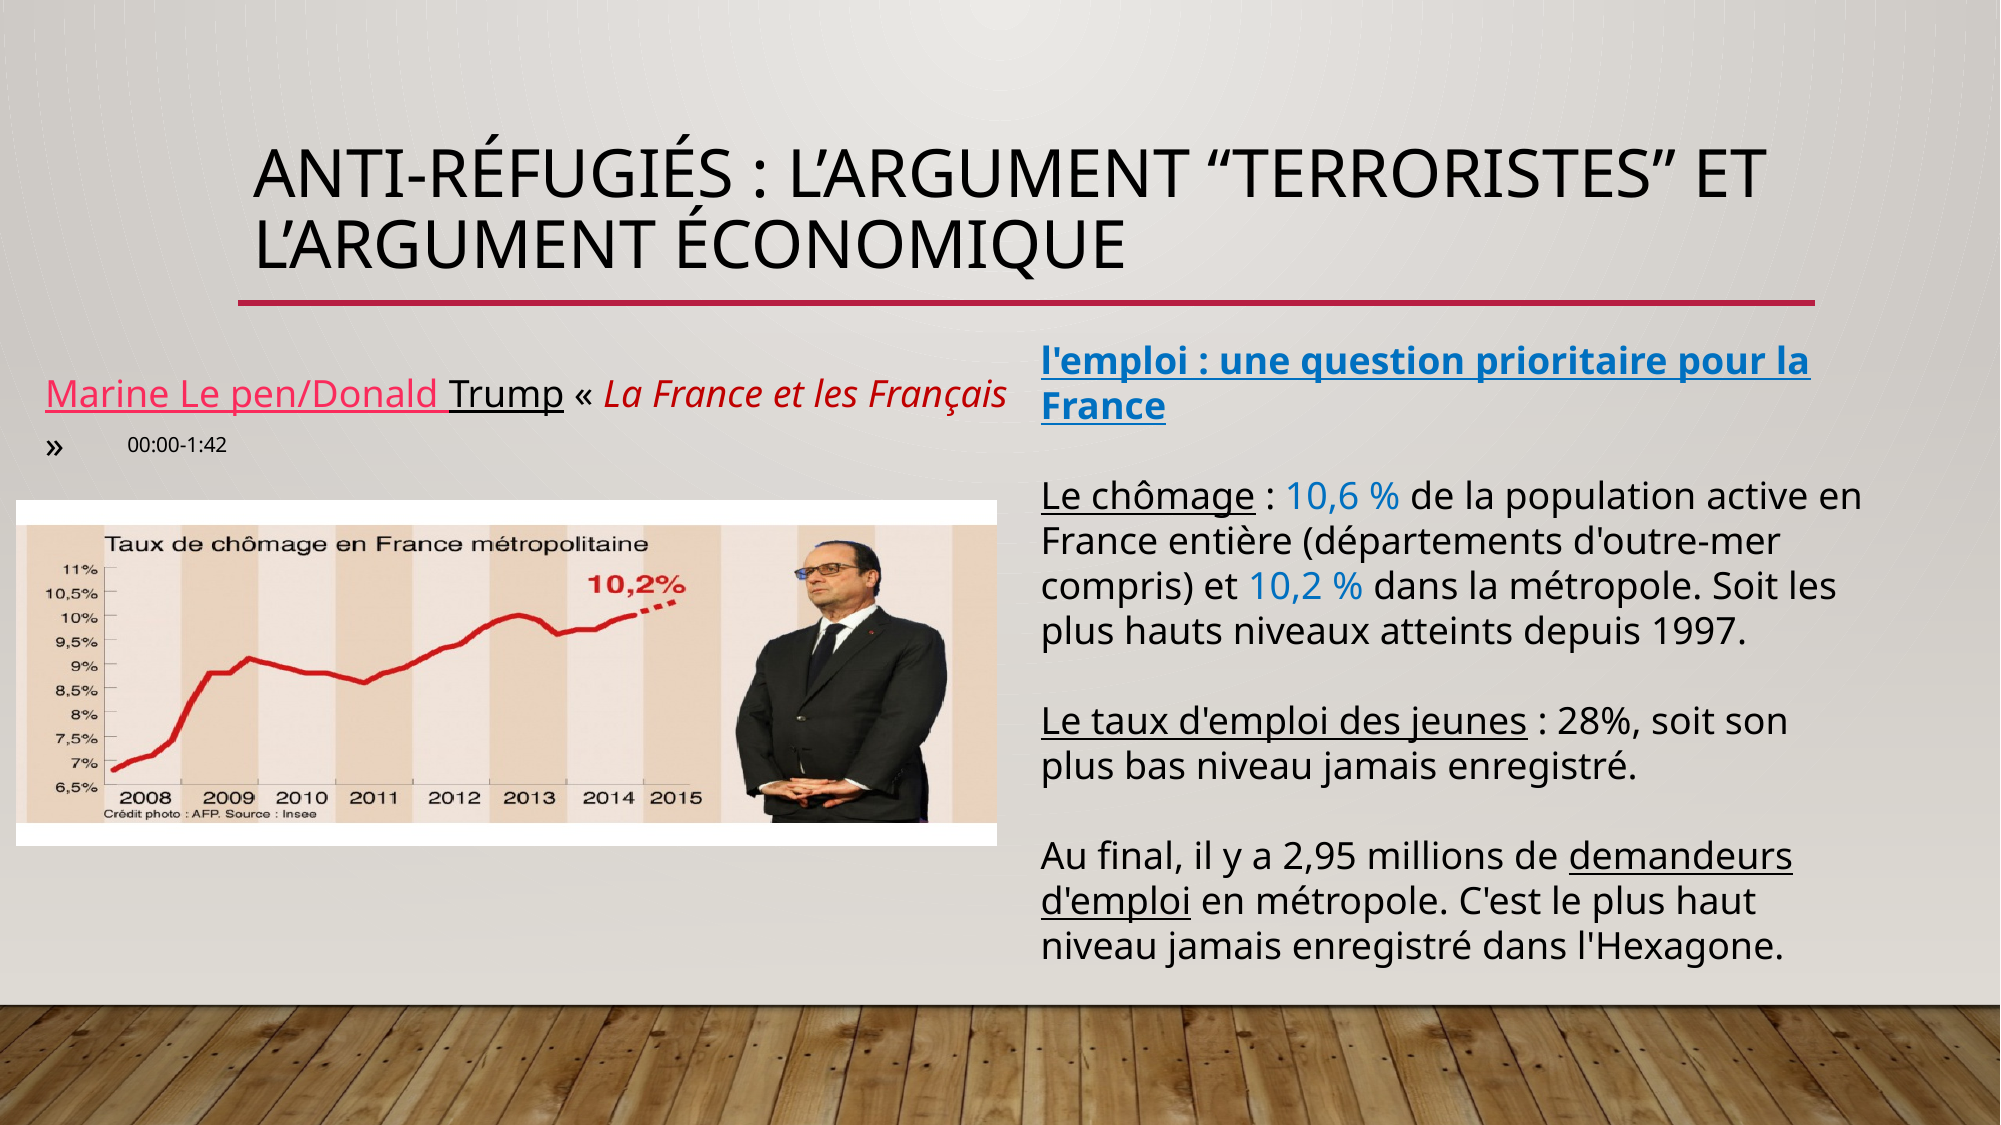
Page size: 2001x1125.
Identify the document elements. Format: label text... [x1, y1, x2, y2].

text_box 00:00-1:42 [112, 424, 338, 465]
picture [16, 500, 997, 846]
picture [0, 1005, 2000, 1125]
title anti-réfugiés : l’argument “terroristes” et l’argument économique [238, 131, 1814, 305]
text_box Marine Le pen/Donald Trump « La France et les Français » [30, 362, 1025, 519]
text_box l'emploi : une question prioritaire pour la France Le chômage : 10,6 % de la population active en France entière (départements d'outre-mer compris) et 10,2 % dans la métropole. Soit les plus hauts niveaux atteints depuis 1997. Le taux d'emploi des jeunes : 28%, soit son plus bas niveau jamais enregistré. Au final, il y a 2,95 millions de demandeurs d'emploi en métropole. C'est le plus haut niveau jamais enregistré dans l'Hexagone. [1025, 329, 1880, 1020]
